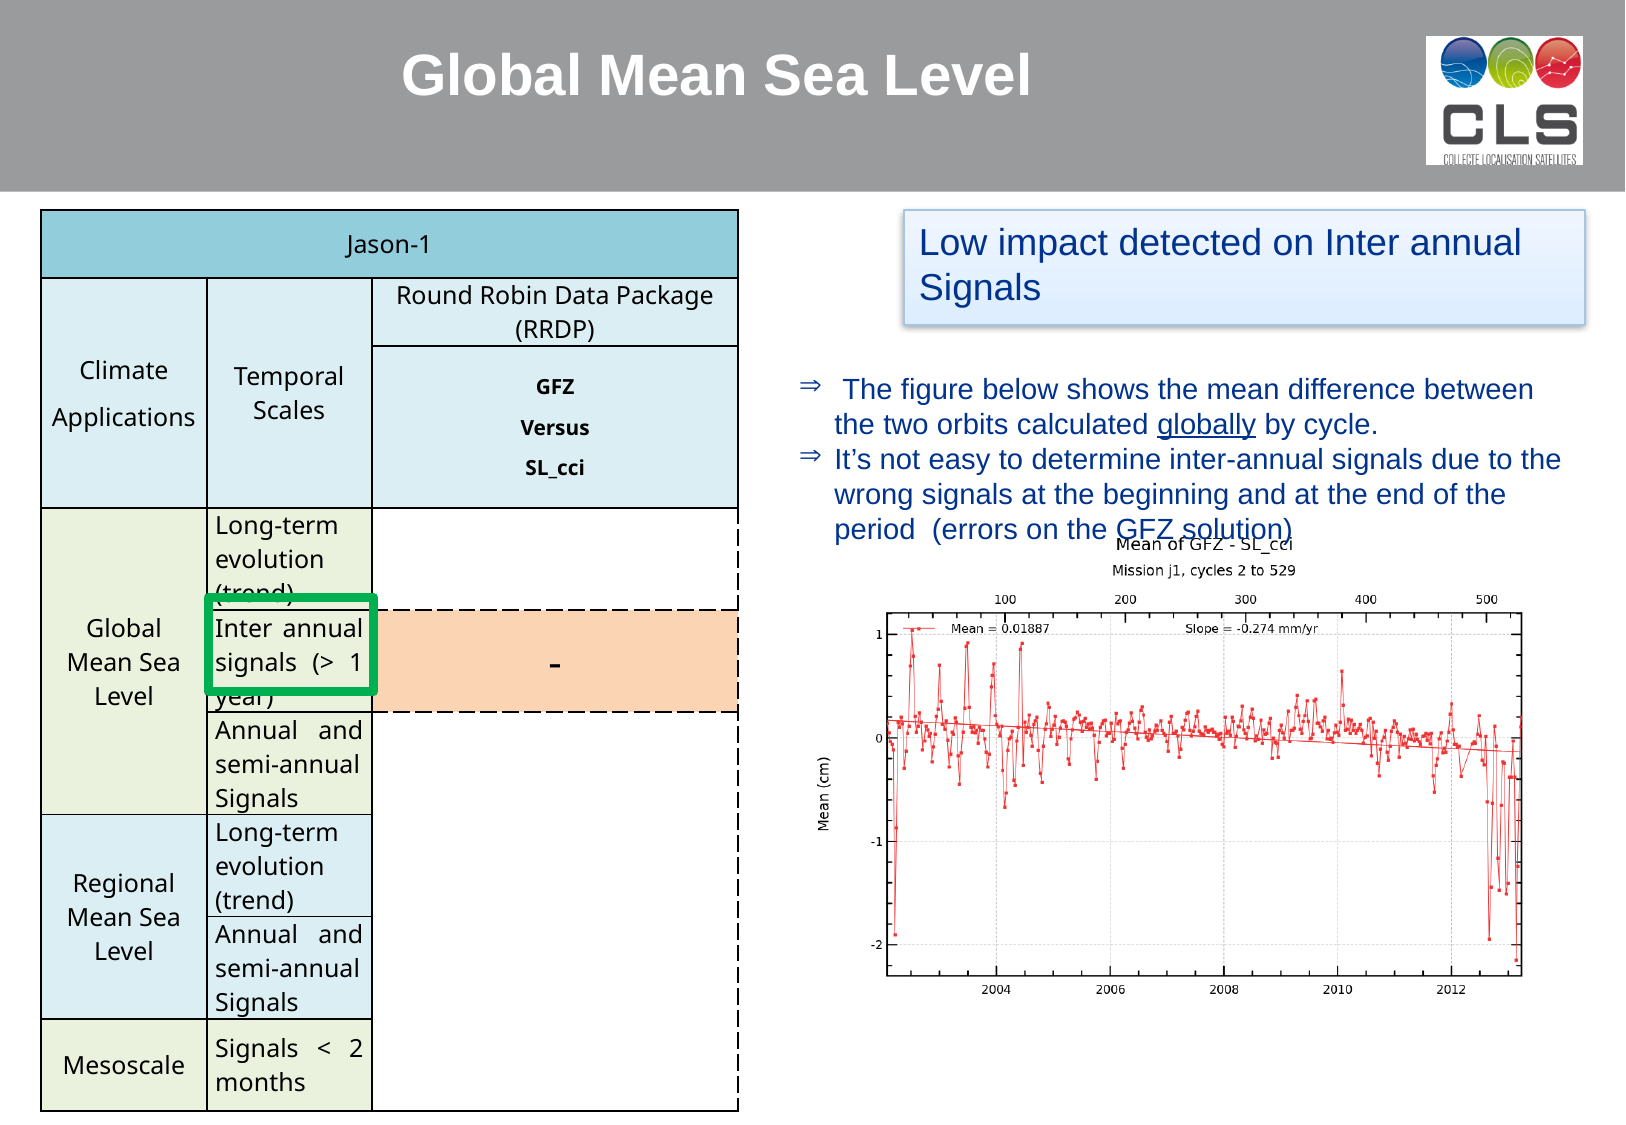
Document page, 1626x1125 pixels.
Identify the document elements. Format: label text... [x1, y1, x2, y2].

text_box Low impact detected on Inter annual Signals [903, 209, 1586, 326]
table_cell Mesoscale [42, 1020, 206, 1110]
text_box The figure below shows the mean difference between the two orbits calculated globally by cycle. It’s not easy to determine inter-annual signals due to the wrong signals at the beginning and at the end of the period (errors on the GFZ solution) [784, 362, 1599, 553]
table_cell Long-term evolution (trend) [208, 815, 371, 916]
text_box Global Mean Sea Level [386, 40, 1162, 119]
text_box [206, 595, 376, 694]
table_cell - [373, 610, 738, 712]
table_header Jason-1 [42, 211, 737, 277]
table_cell Climate Applications [42, 279, 206, 507]
table_cell Global Mean Sea Level [42, 509, 206, 814]
picture [1426, 36, 1583, 165]
table_cell Temporal Scales [208, 279, 371, 507]
table_cell Round Robin Data Package (RRDP) [373, 279, 737, 345]
table_cell Inter annual signals (> 1 year) [208, 694, 371, 711]
table_cell Signals < 2 months [208, 1020, 371, 1110]
table_cell GFZ Versus SL_cci [373, 347, 737, 507]
table_cell Regional Mean Sea Level [42, 815, 206, 1018]
table_cell [373, 509, 738, 610]
table_cell Long-term evolution (trend) [208, 509, 371, 595]
table_cell Annual and semi-annual Signals [208, 713, 371, 814]
table_cell Annual and semi-annual Signals [208, 917, 371, 1018]
picture [788, 515, 1548, 1020]
table_cell [373, 712, 738, 1110]
